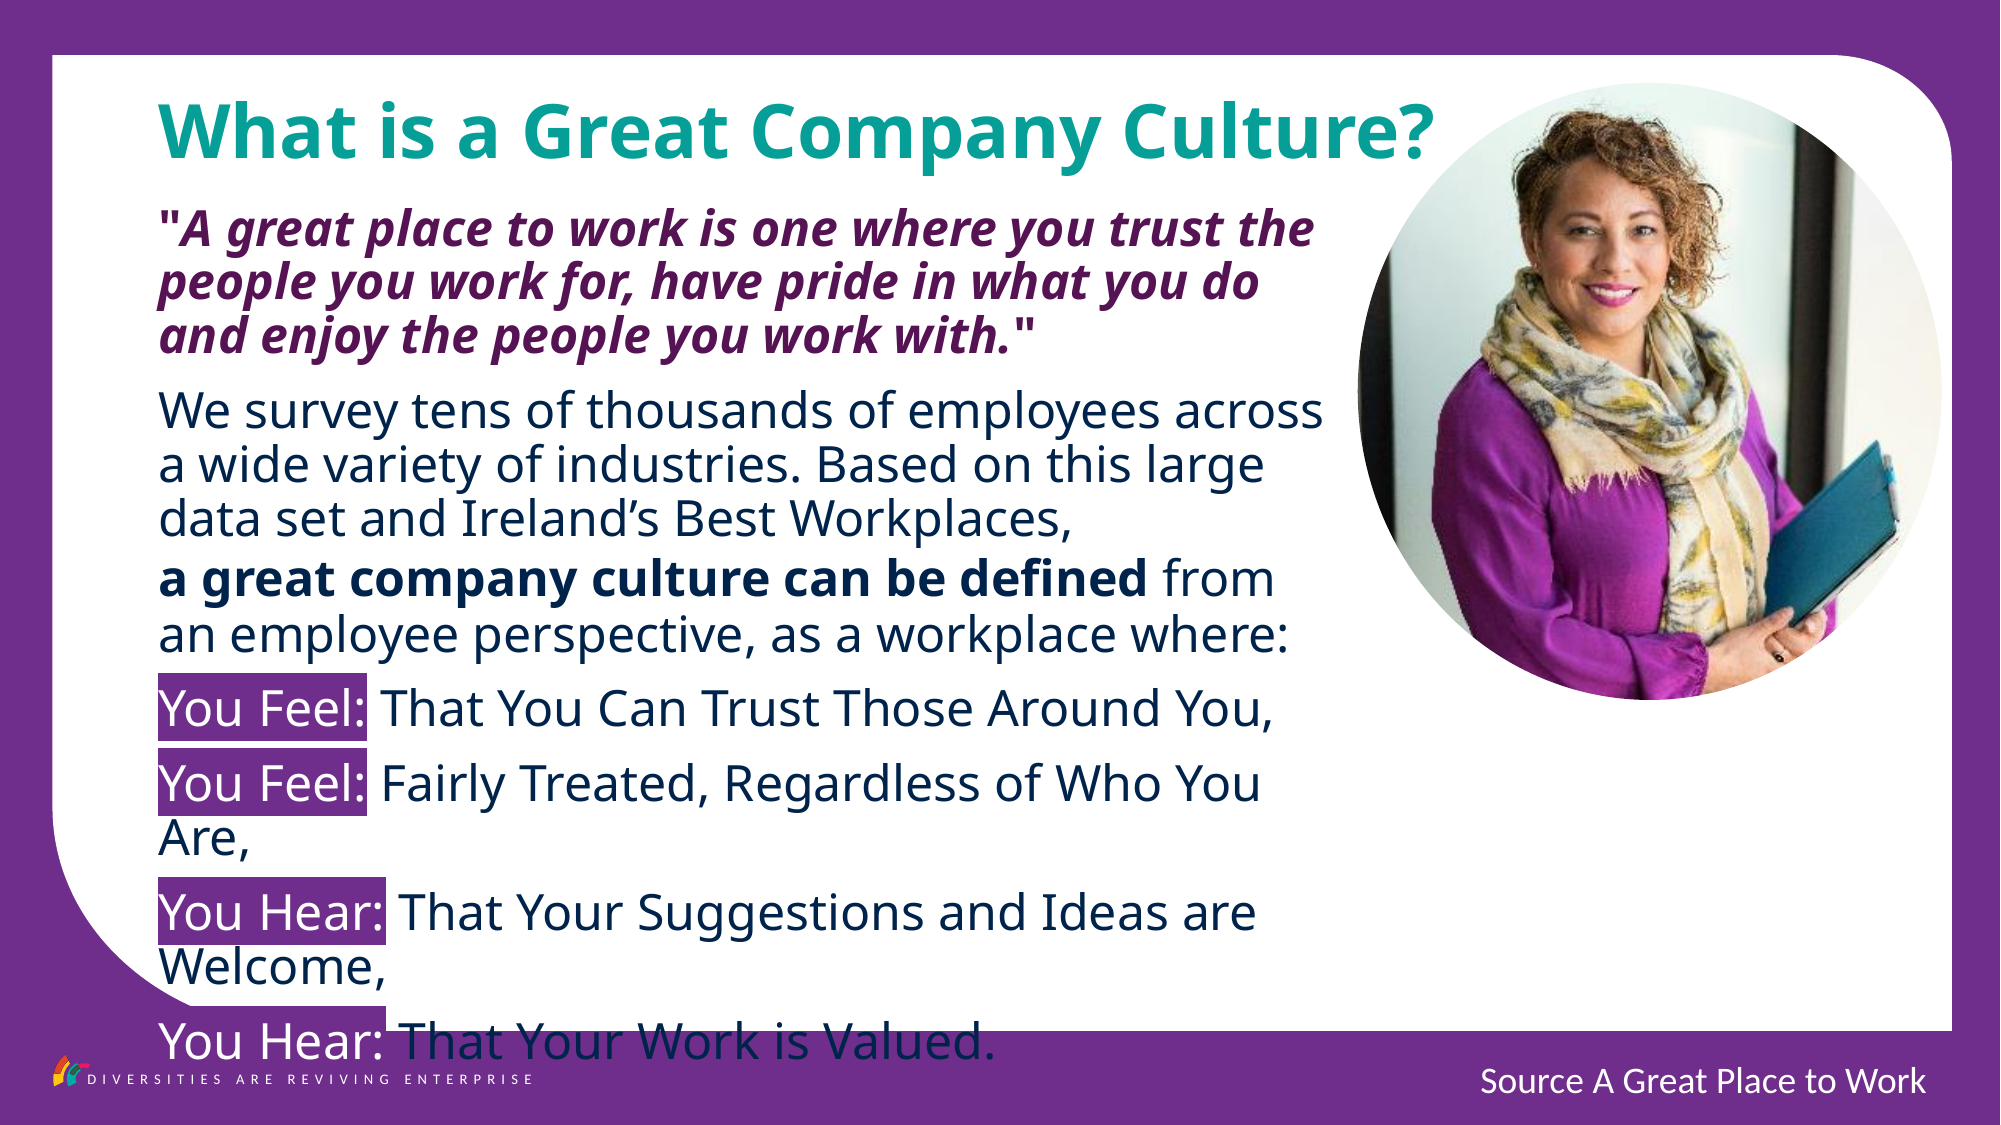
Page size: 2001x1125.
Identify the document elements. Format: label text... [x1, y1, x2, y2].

picture [1357, 82, 1942, 700]
list "A great place to work is one where you trust the people you work for, have pride in what you do and enjoy the people you work with." We survey tens of thousands of employees across a wide variety of industries. Based on this large data set and Ireland’s Best Workplaces, a great company culture can be defined from an employee perspective, as a workplace where: You Feel: That You Can Trust Those Around You, You Feel: Fairly Treated, Regardless of Who You Are, You Hear: That Your Suggestions and Ideas are Welcome, You Hear: That Your Work is Valued. [143, 219, 1358, 827]
text_box Source A Great Place to Work [1465, 1048, 2000, 1109]
list What is a Great Company Culture? [143, 86, 1357, 219]
